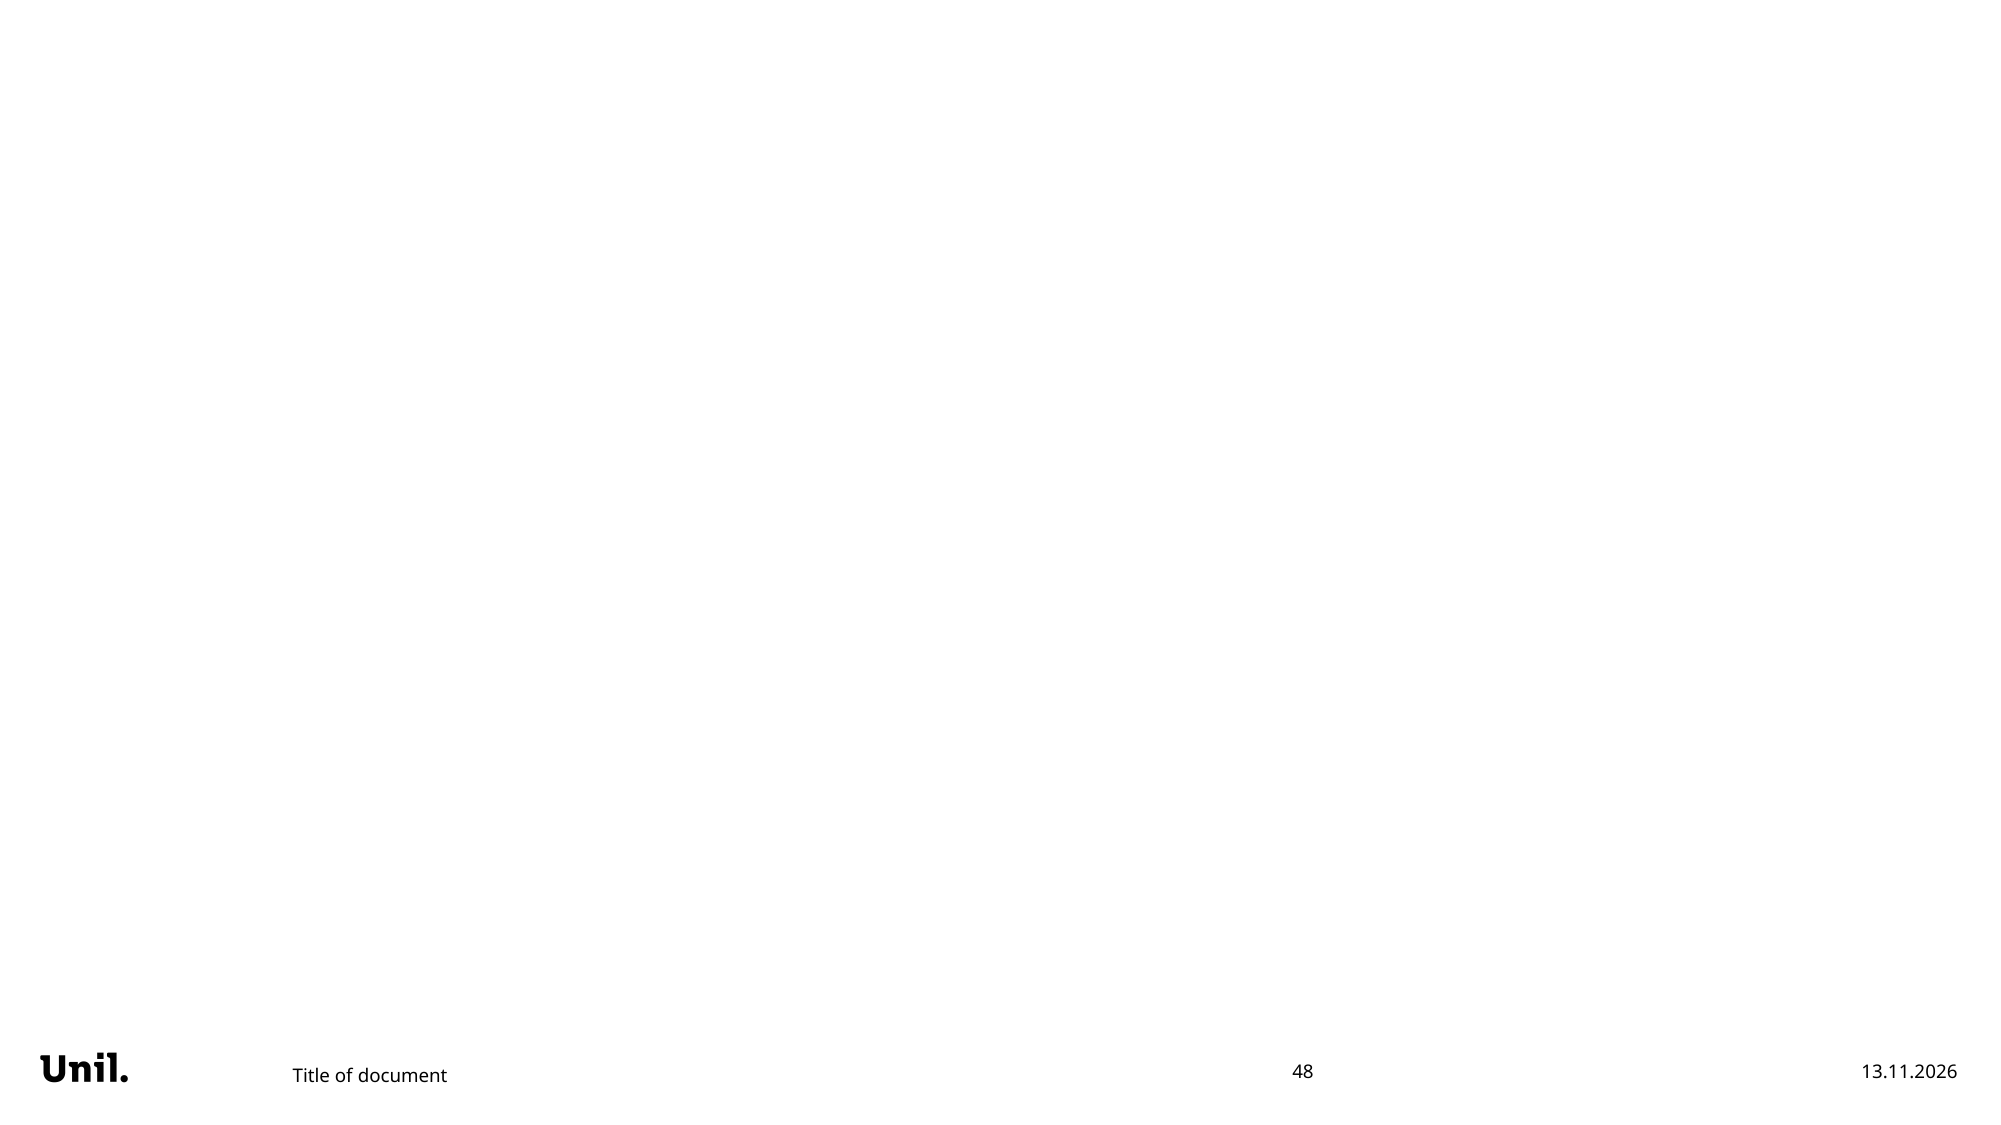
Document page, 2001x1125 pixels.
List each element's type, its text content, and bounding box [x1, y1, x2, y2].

picture [27, 1042, 141, 1095]
slide_number 48 [1250, 1037, 1355, 1086]
footer Title of document [292, 1011, 1048, 1087]
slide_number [1789, 1026, 1958, 1086]
